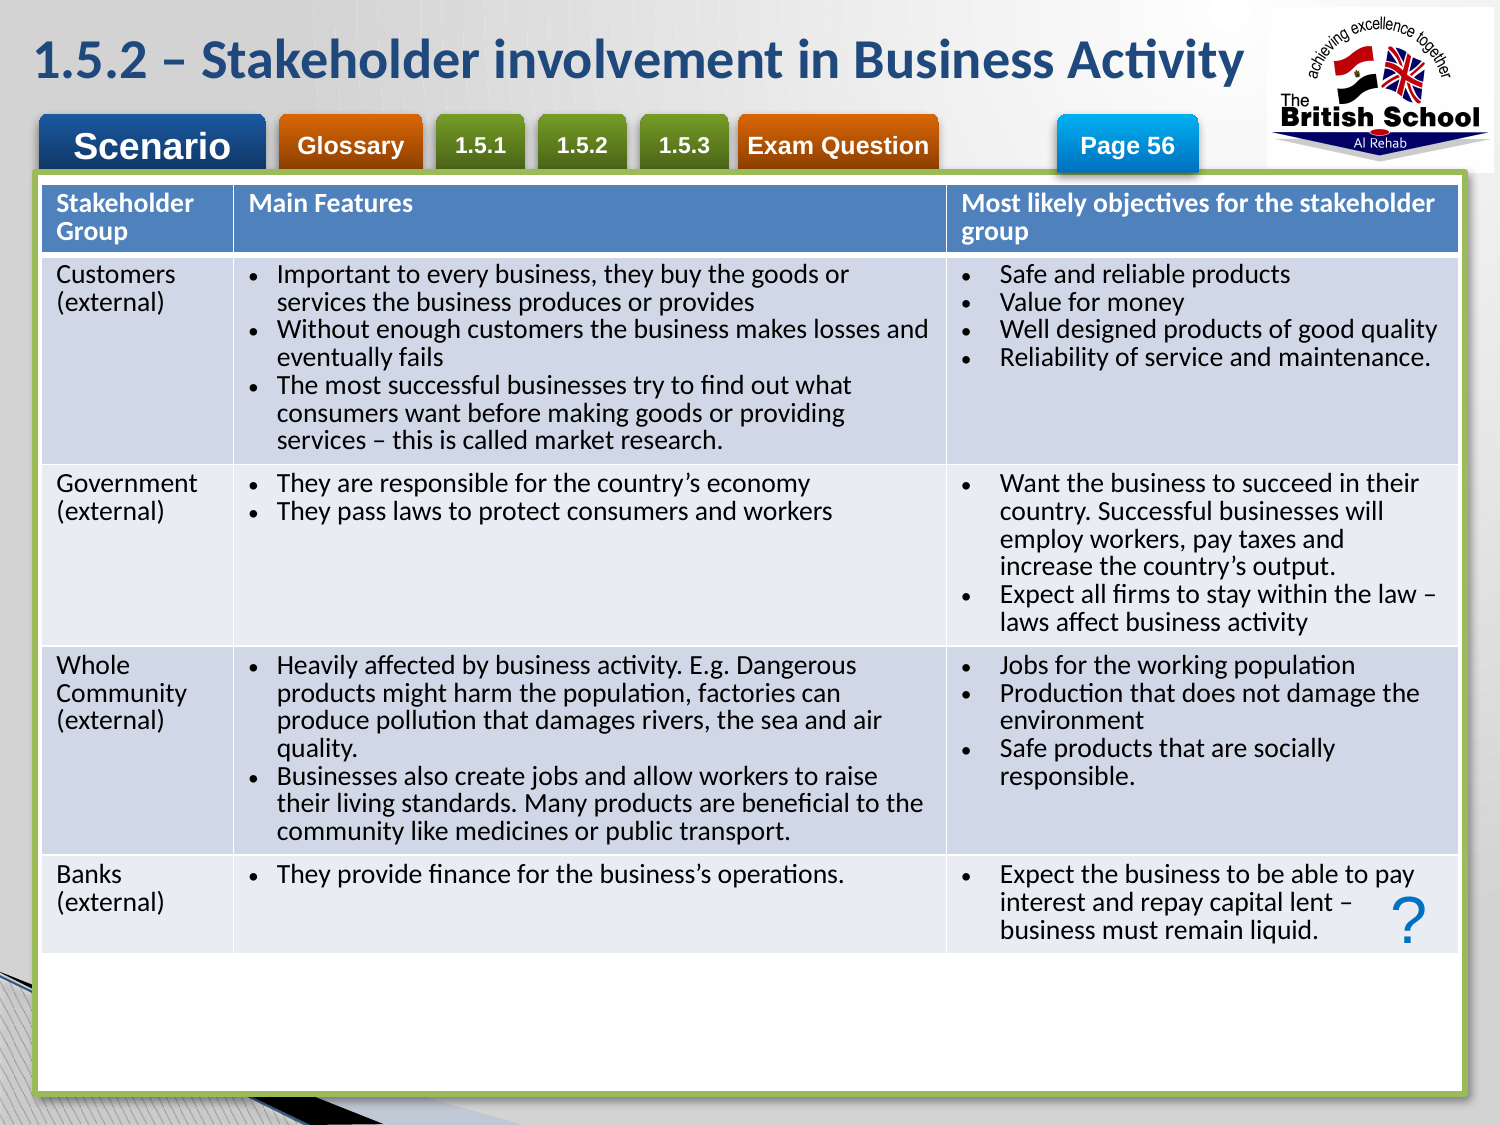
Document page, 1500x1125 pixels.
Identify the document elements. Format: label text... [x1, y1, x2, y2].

table_cell Whole Community (external) [42, 647, 233, 854]
table_cell Want the business to succeed in their country. Successful businesses will employ workers, pay taxes and increase the country’s output. Expect all firms to stay within the law – laws affect business activity [947, 465, 1458, 645]
text_box Page 56 [1057, 114, 1199, 173]
picture [1267, 7, 1495, 173]
table_header Most likely objectives for the stakeholder group [947, 185, 1458, 252]
table_cell Banks (external) [42, 856, 233, 953]
table_cell Jobs for the working population Production that does not damage the environment Safe products that are socially responsible. [947, 647, 1458, 854]
table_cell Heavily affected by business activity. E.g. Dangerous products might harm the population, factories can produce pollution that damages rivers, the sea and air quality. Businesses also create jobs and allow workers to raise their living standards. Many products are beneficial to the community like medicines or public transport. [234, 647, 946, 854]
table_cell Important to every business, they buy the goods or services the business produces or provides Without enough customers the business makes losses and eventually fails The most successful businesses try to find out what consumers want before making goods or providing services – this is called market research. [234, 258, 946, 464]
table_cell They are responsible for the country’s economy They pass laws to protect consumers and workers [234, 465, 946, 645]
text_box ? [1375, 869, 1435, 965]
table_cell Safe and reliable products Value for money Well designed products of good quality Reliability of service and maintenance. [947, 258, 1458, 464]
table_cell They provide finance for the business’s operations. [234, 856, 946, 953]
table_cell Government (external) [42, 465, 233, 645]
table_cell Expect the business to be able to pay interest and repay capital lent – business must remain liquid. [947, 856, 1458, 953]
picture [281, 1114, 303, 1125]
table_header Stakeholder Group [42, 185, 233, 252]
table_header Main Features [234, 185, 946, 252]
table_cell Customers (external) [42, 258, 233, 464]
title 1.5.2 – Stakeholder involvement in Business Activity [17, 7, 1270, 106]
